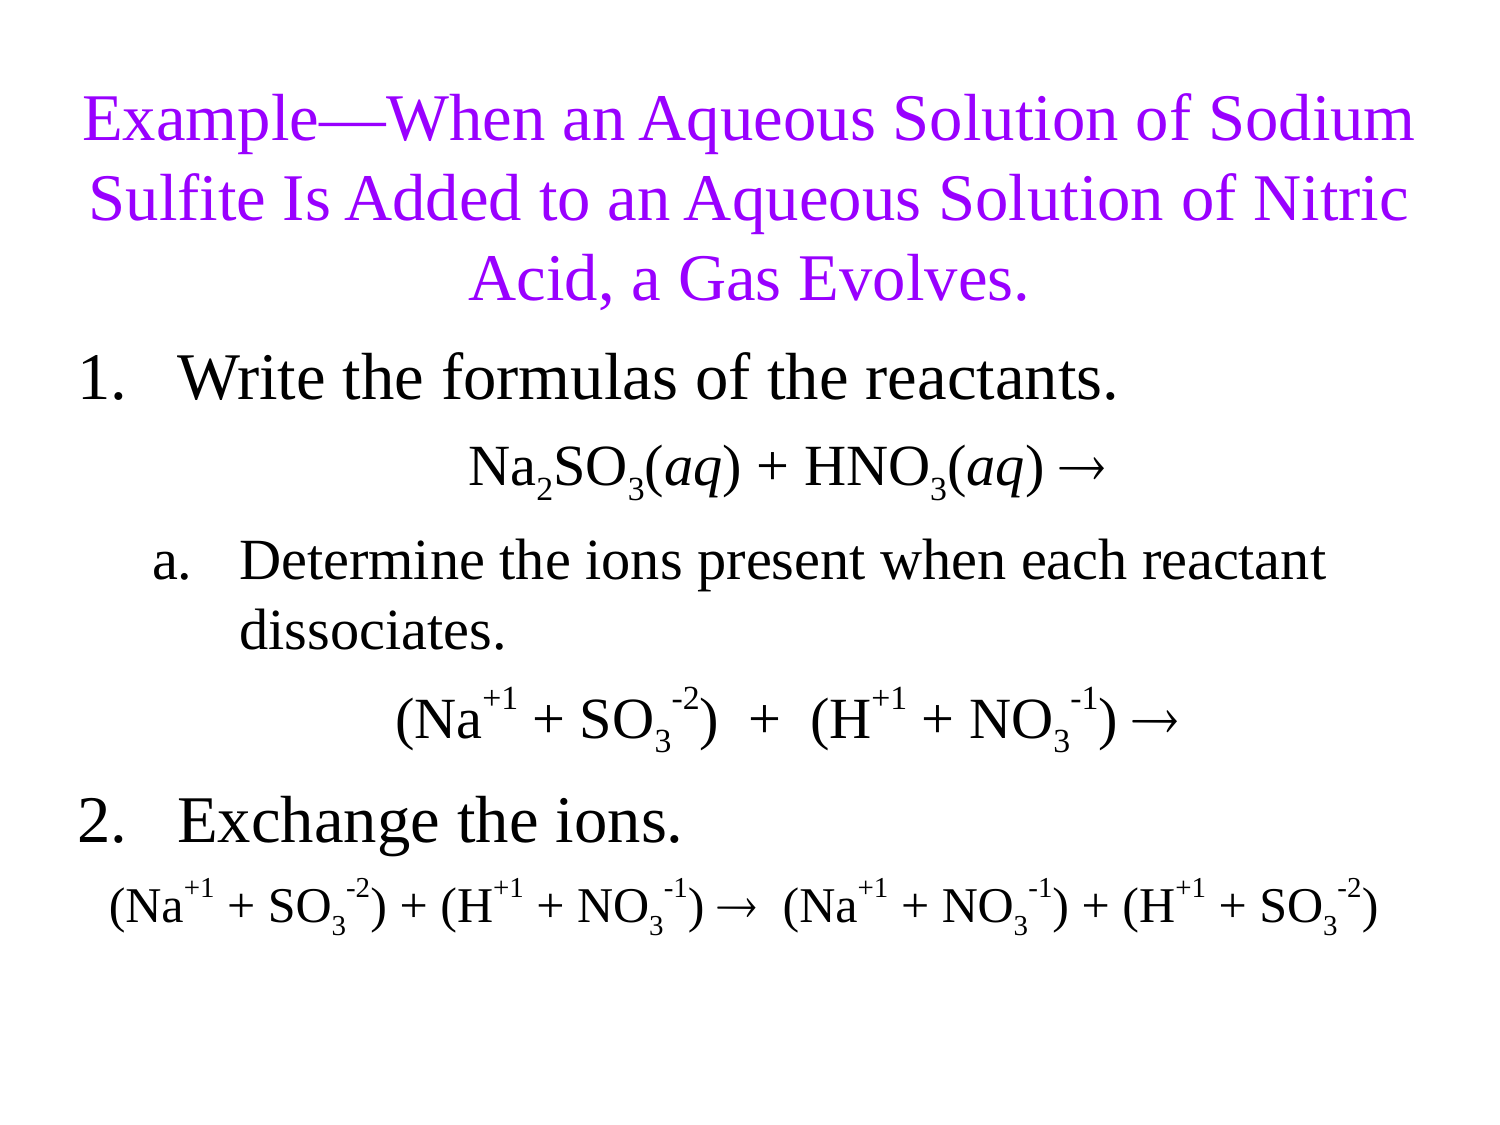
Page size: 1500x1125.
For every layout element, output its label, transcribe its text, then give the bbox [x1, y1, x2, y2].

text_box Write the formulas of the reactants. Na2SO3(aq) + HNO3(aq)  a. Determine the ions present when each reactant dissociates. (Na+1 + SO3-2) + (H+1 + NO3-1)  Exchange the ions. (Na+1 + SO3-2) + (H+1 + NO3-1) (Na+1 + NO3-1) + (H+1 + SO3-2) [62, 324, 1438, 1000]
text_box Example—When an Aqueous Solution of Sodium Sulfite Is Added to an Aqueous Solution of Nitric Acid, a Gas Evolves. [0, 99, 1500, 288]
